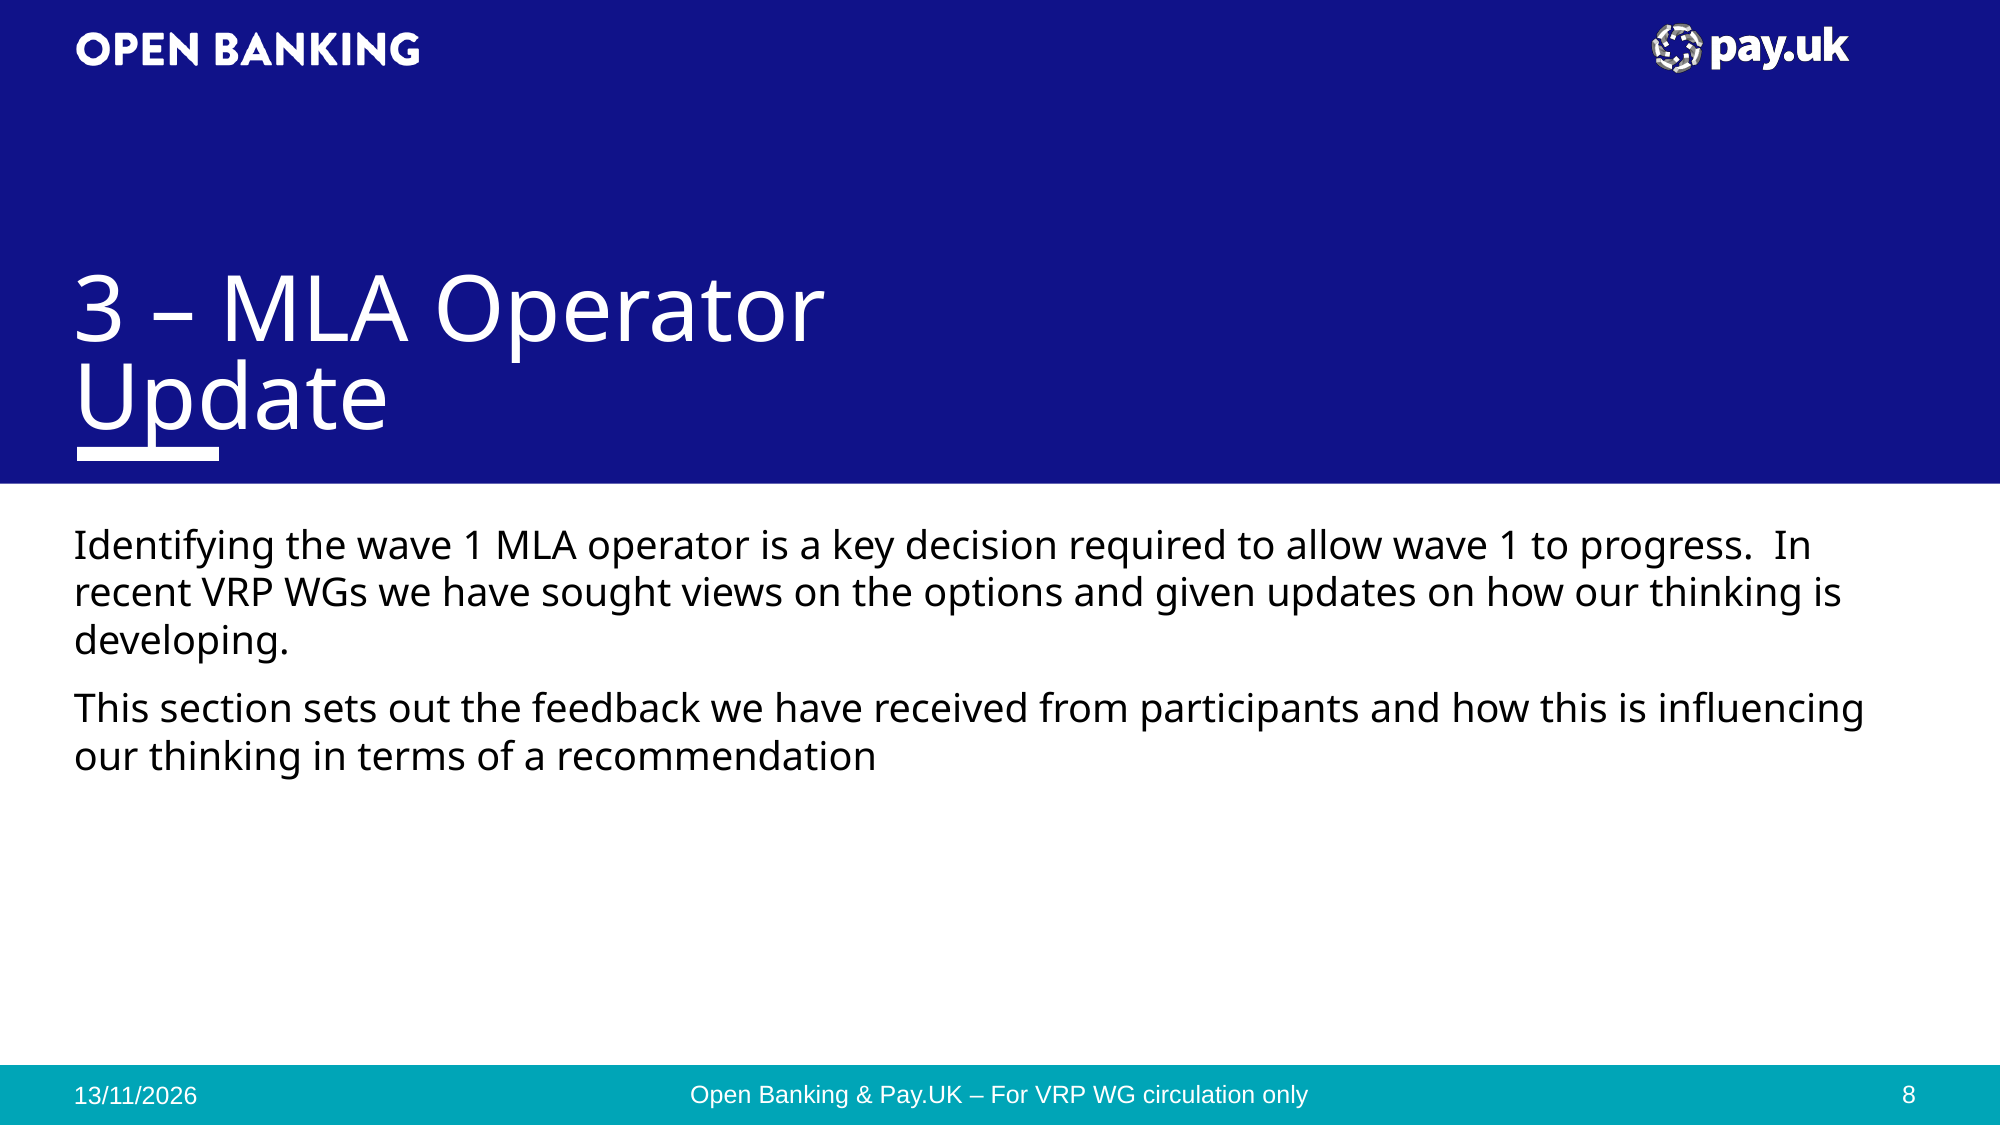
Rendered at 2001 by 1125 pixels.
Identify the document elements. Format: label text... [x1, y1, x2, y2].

slide_number 8 [1412, 1064, 1932, 1124]
title 3 – MLA Operator Update [59, 163, 1000, 455]
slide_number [59, 1065, 509, 1125]
picture [1644, 12, 1856, 78]
picture [43, 0, 452, 97]
footer Open Banking & Pay.UK – For VRP WG circulation only [662, 1064, 1338, 1124]
list Identifying the wave 1 MLA operator is a key decision required to allow wave 1 to progress. In recent VRP WGs we have sought views on the options and given updates on how our thinking is developing. This section sets out the feedback we have received from participants and how this is influencing our thinking in terms of a recommendation [59, 512, 1932, 1017]
